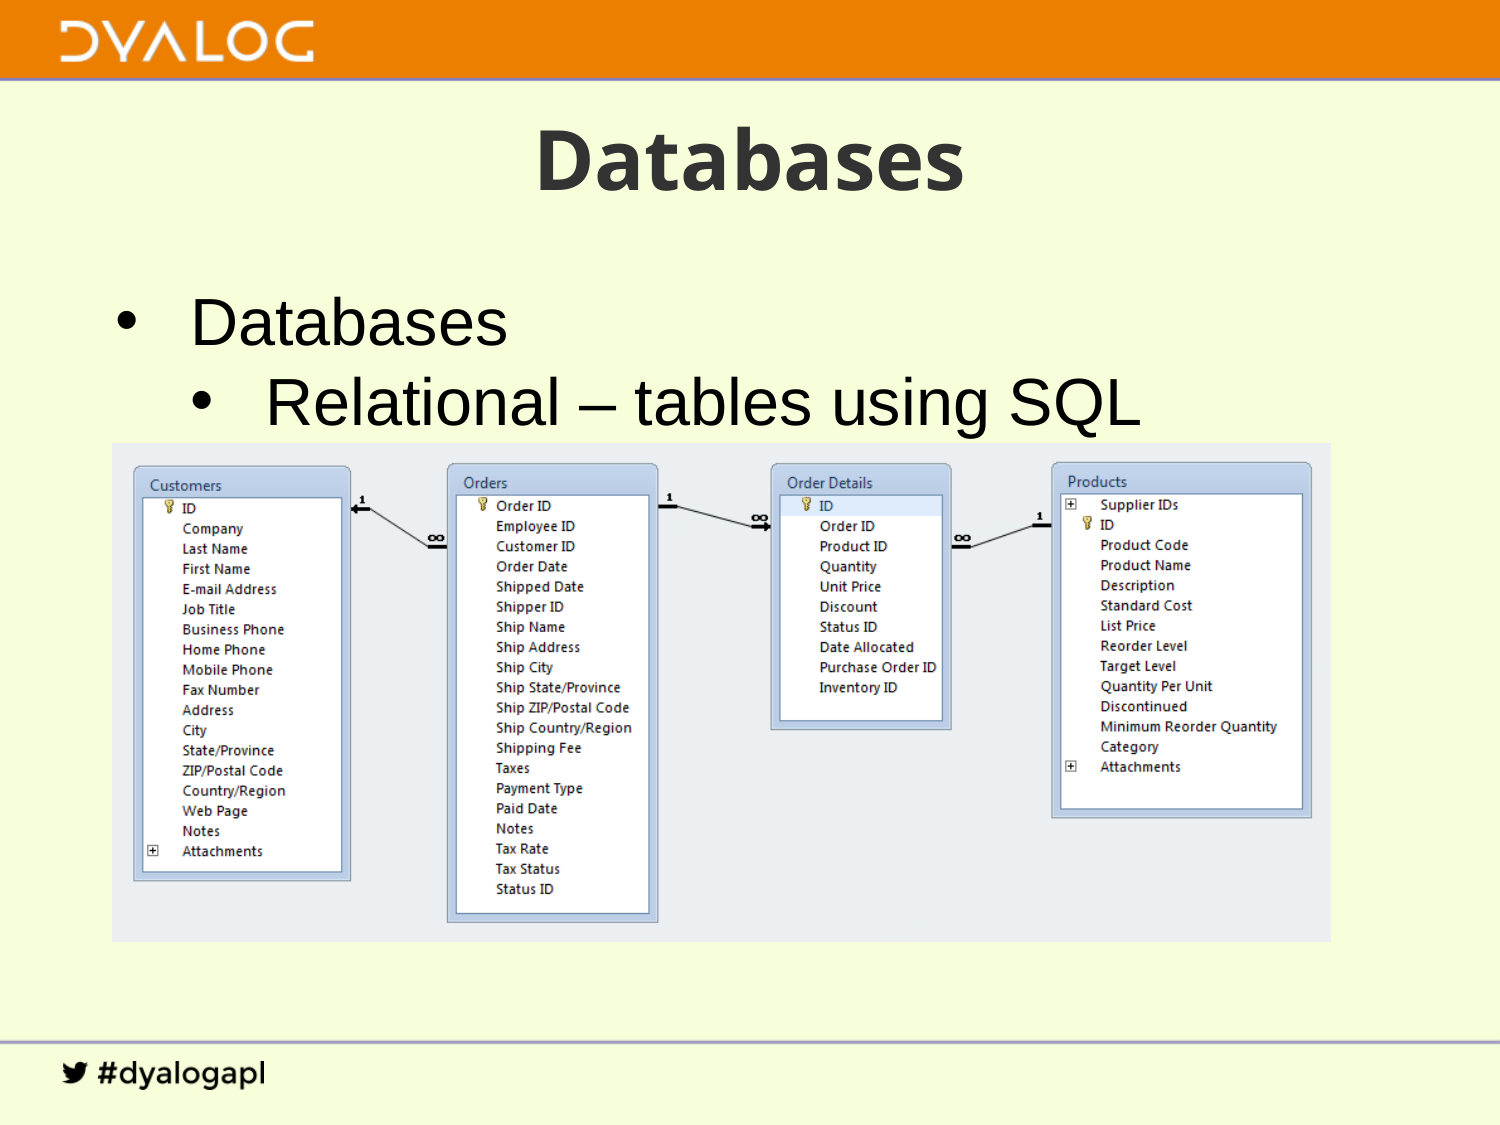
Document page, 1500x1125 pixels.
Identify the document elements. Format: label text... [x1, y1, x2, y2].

title Databases [112, 99, 1388, 268]
subtitle Databases Relational – tables using SQL NoSQL – Not Only SQL Document store Graph Key-Value [100, 271, 1412, 992]
picture [0, 0, 1500, 1125]
